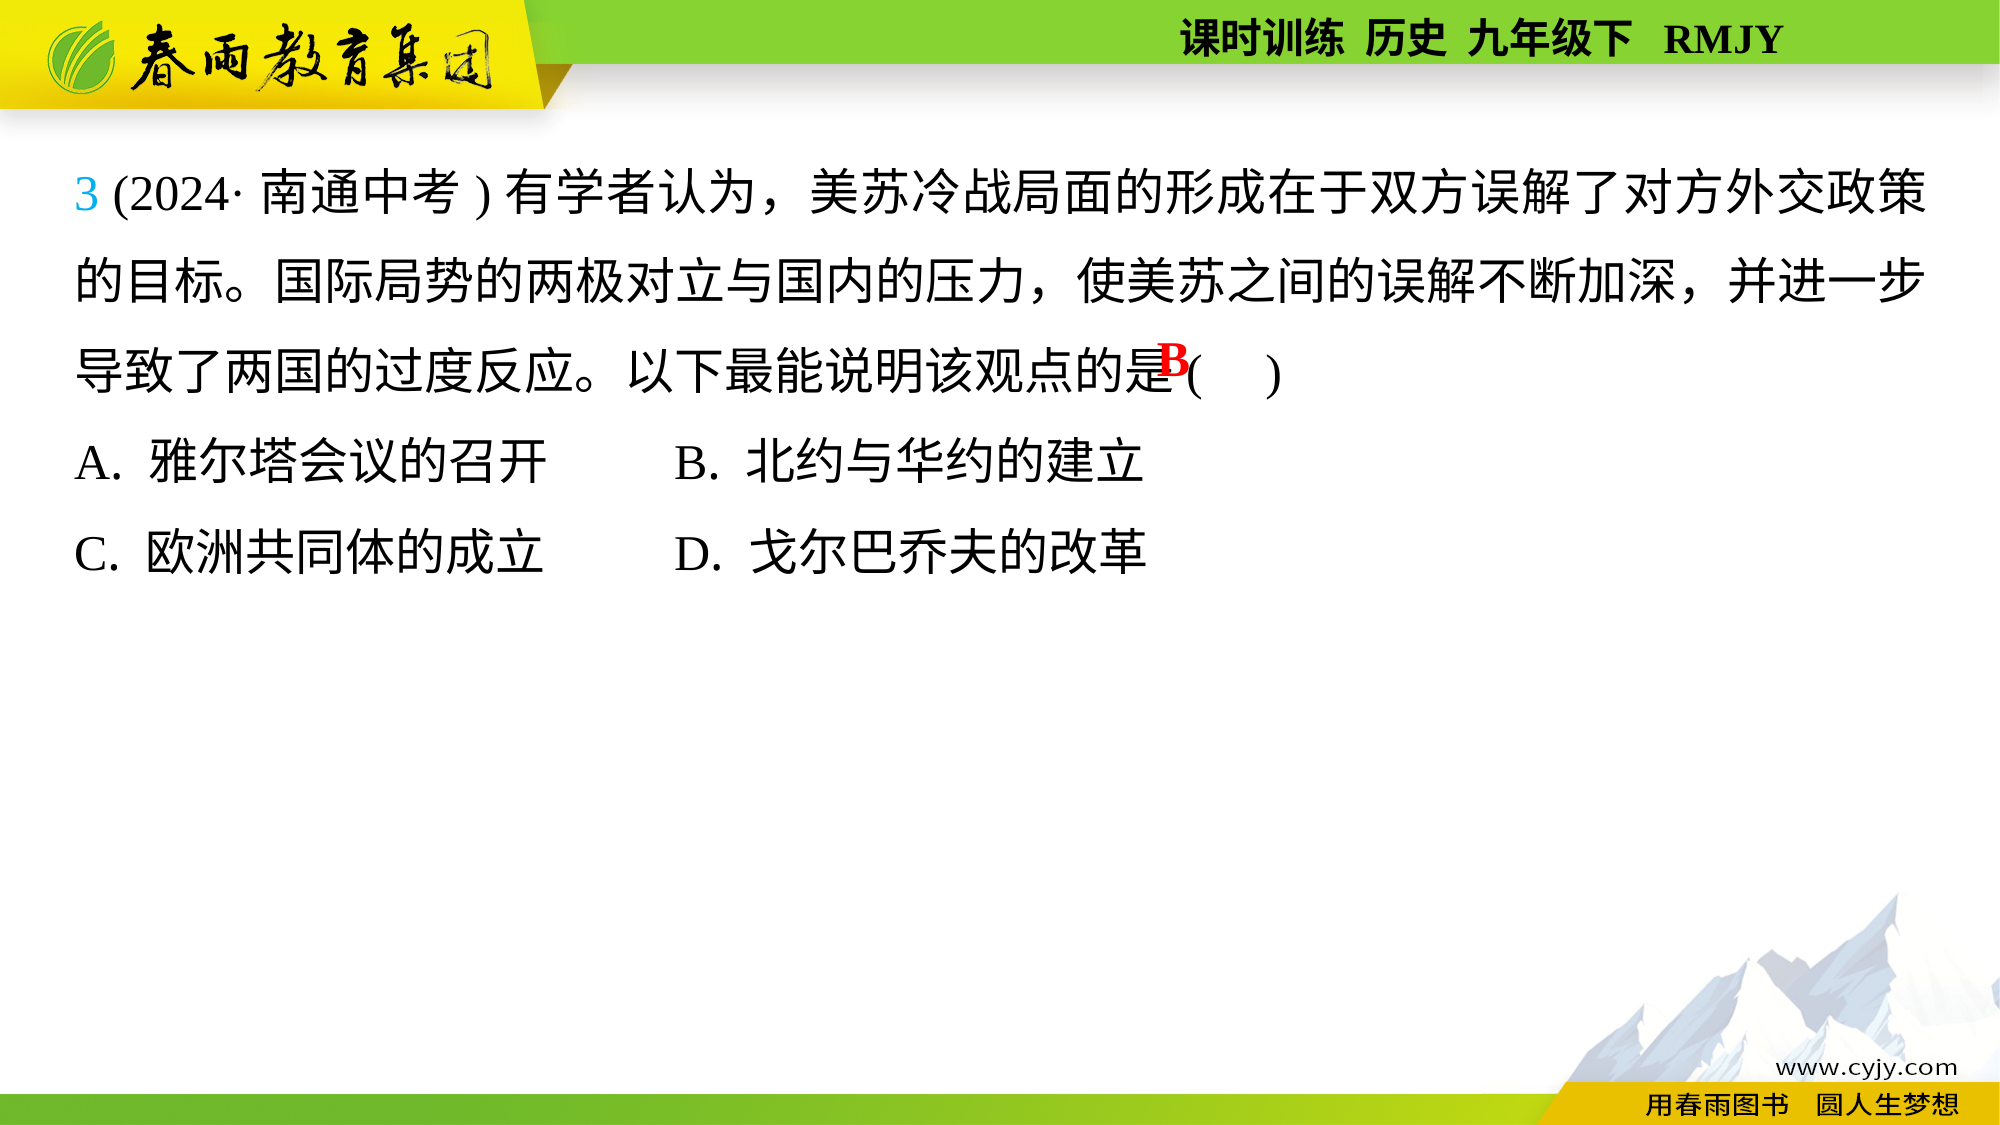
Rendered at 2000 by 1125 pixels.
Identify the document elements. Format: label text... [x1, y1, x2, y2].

list 3 (2024·南通中考)有学者认为，美苏冷战局面的形成在于双方误解了对方外交政策的目标。国际局势的两极对立与国内的压力，使美苏之间的误解不断加深，并进一步导致了两国的过度反应。以下最能说明该观点的是( ) A. 雅尔塔会议的召开 B. 北约与华约的建立 C. 欧洲共同体的成立 D. 戈尔巴乔夫的改革 [59, 122, 1944, 592]
picture [0, 0, 2000, 1125]
text_box B [1142, 319, 1206, 394]
